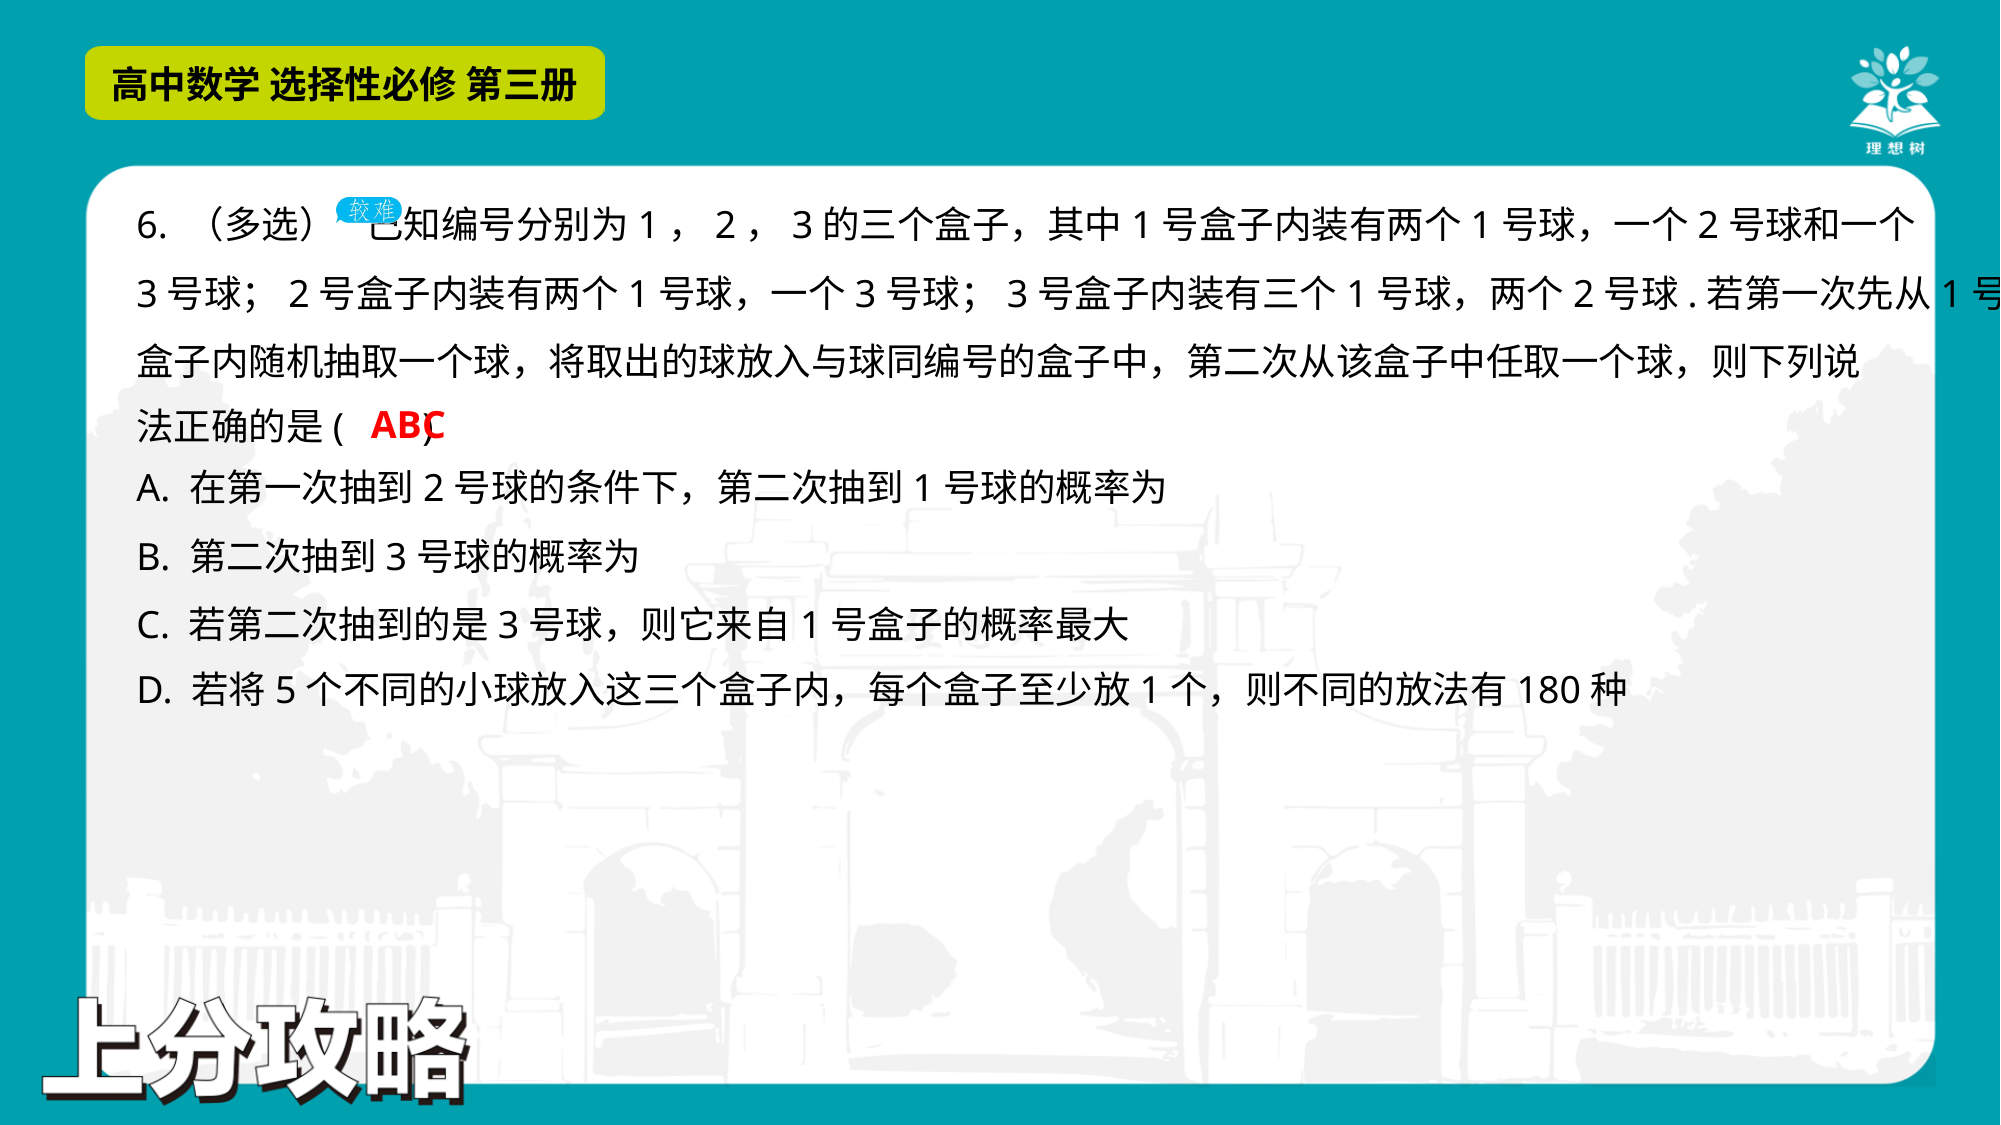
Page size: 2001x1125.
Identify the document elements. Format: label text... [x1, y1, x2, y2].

picture [0, 0, 2000, 1125]
text_box 6. （多选） 已知编号分别为1，2，3的三个盒子，其中1号盒子内装有两个1号球，一个2号球和一个 3号球；2号盒子内装有两个1号球，一个3号球；3号盒子内装有三个1号球，两个2号球.若第一次先从1号 盒子内随机抽取一个球，将取出的球放入与球同编号的盒子中，第二次从该盒子中任取一个球，则下列说 法正确的是( ) [136, 177, 1865, 441]
text_box ABC [354, 381, 463, 440]
